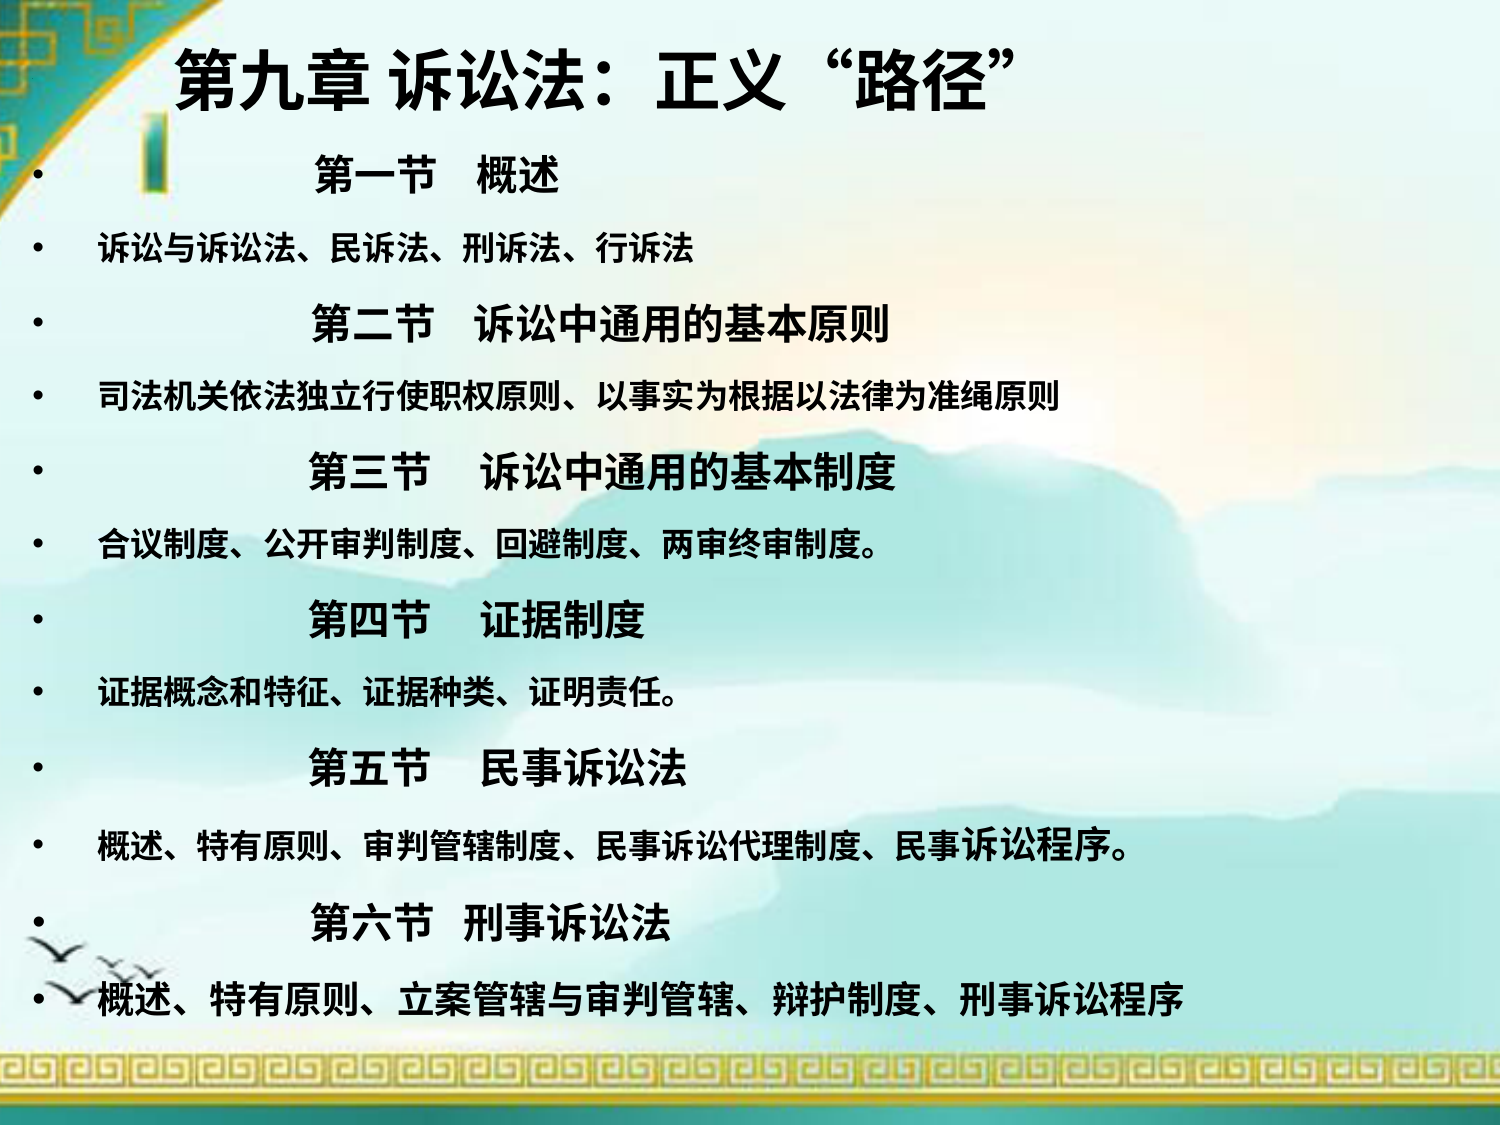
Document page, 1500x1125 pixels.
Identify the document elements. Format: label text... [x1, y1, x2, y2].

list 第九章 诉讼法：正义“路径” 第一节 概述 诉讼与诉讼法、民诉法、刑诉法、行诉法 第二节 诉讼中通用的基本原则 司法机关依法独立行使职权原则、以事实为根据以法律为准绳原则 第三节 诉讼中通用的基本制度 合议制度、公开审判制度、回避制度、两审终审制度。 第四节 证据制度 证据概念和特征、证据种类、证明责任。 第五节 民事诉讼法 概述、特有原则、审判管辖制度、民事诉讼代理制度、民事诉讼程序。 第六节 刑事诉讼法 概述、特有原则、立案管辖与审判管辖、辩护制度、刑事诉讼程序 [17, 6, 1495, 1125]
picture [0, 0, 1500, 1125]
